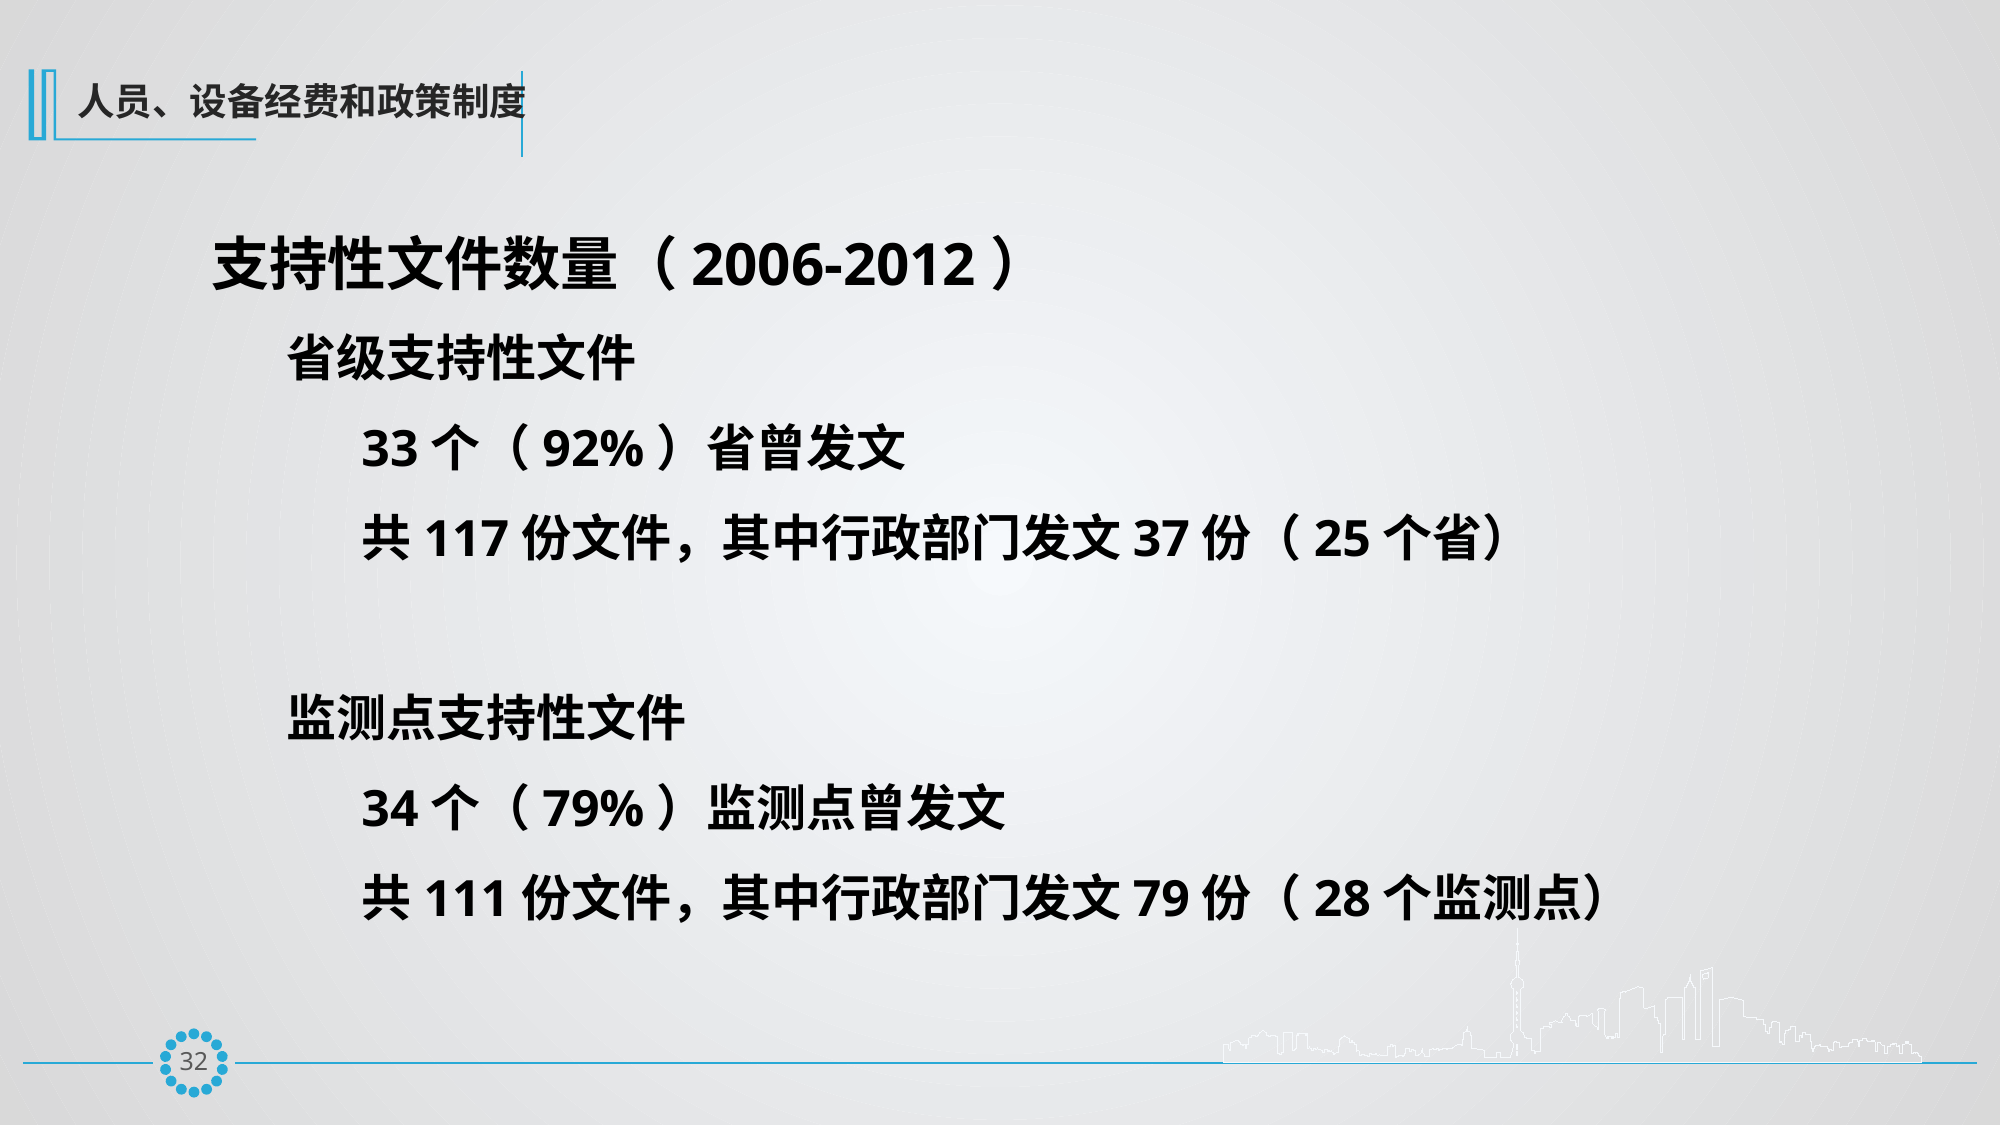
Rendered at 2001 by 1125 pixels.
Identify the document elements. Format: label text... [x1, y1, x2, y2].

text_box 人员、设备经费和政策制度 [62, 70, 567, 130]
slide_number 31 [169, 1039, 218, 1086]
text_box 支持性文件数量（2006-2012） 省级支持性文件 33个（92%）省曾发文 共117份文件，其中行政部门发文37份（25个省） 监测点支持性文件 34个（79%）监测点曾发文 共111份文件，其中行政部门发文79份（28个监测点） [196, 184, 1896, 935]
